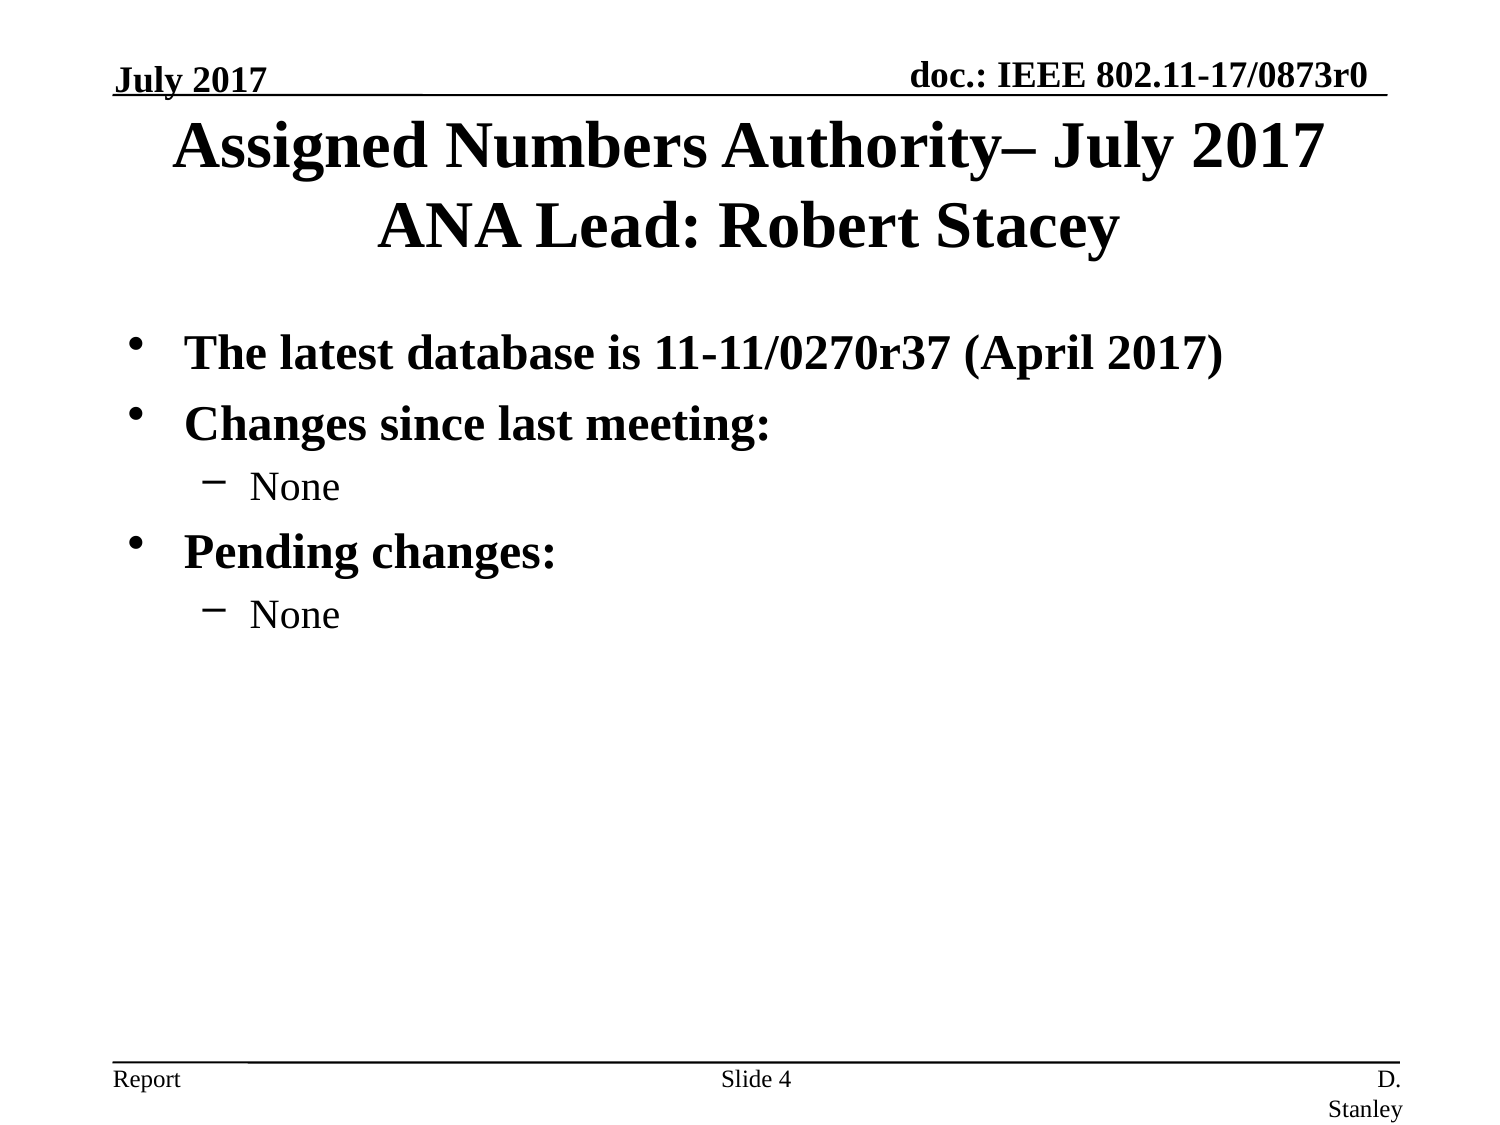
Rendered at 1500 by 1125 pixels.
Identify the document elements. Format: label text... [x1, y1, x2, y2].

title Assigned Numbers Authority– July 2017 ANA Lead: Robert Stacey [112, 125, 1388, 238]
slide_number Slide 4 [721, 1062, 792, 1093]
footer D. Stanley, HP Enterprise [1325, 1062, 1402, 1093]
list The latest database is 11-11/0270r37 (April 2017) Changes since last meeting: None Pending changes: None [112, 312, 1425, 1000]
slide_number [114, 54, 335, 100]
